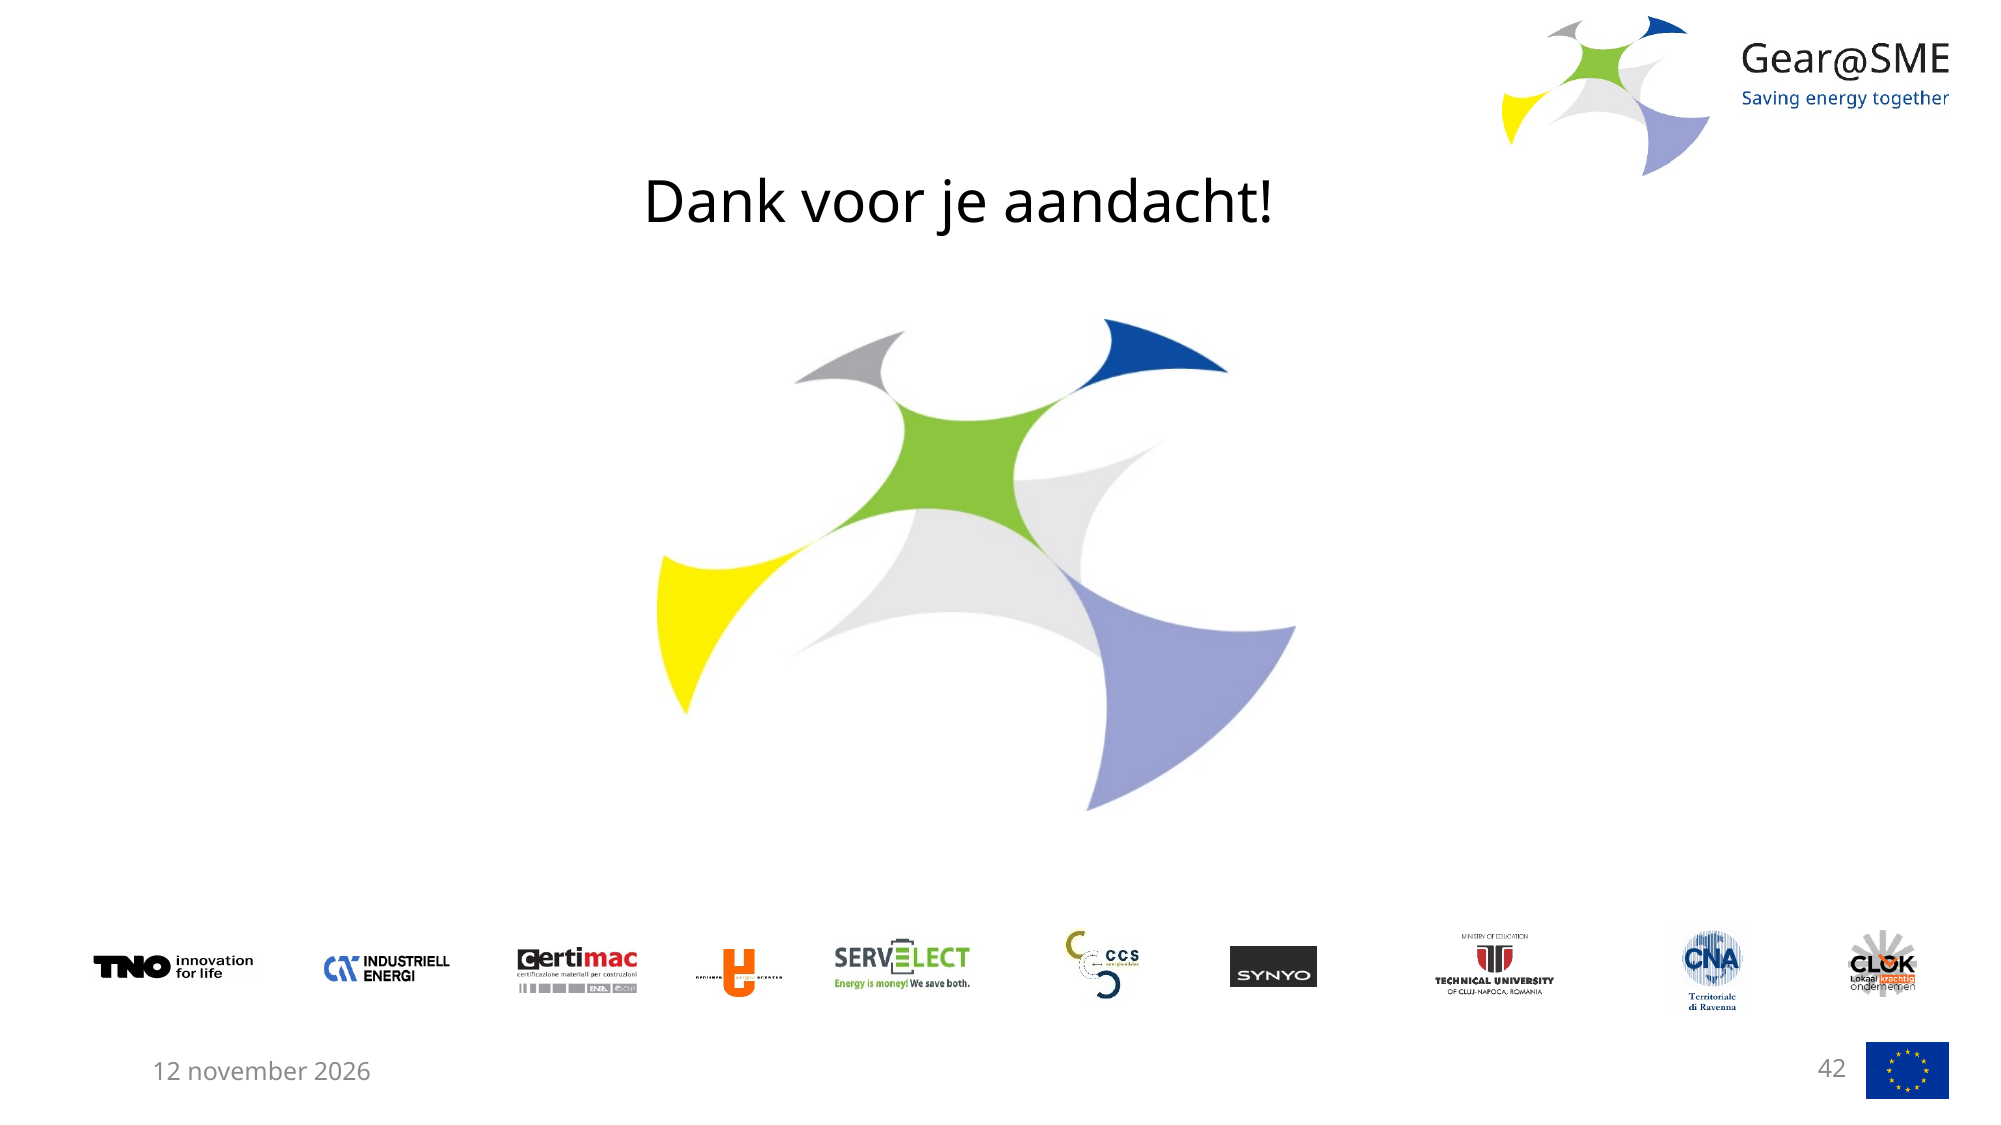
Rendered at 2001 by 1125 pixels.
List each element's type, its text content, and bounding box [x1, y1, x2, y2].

text_box Dank voor je aandacht! [471, 156, 1447, 242]
picture [1430, 934, 1560, 995]
picture [311, 938, 463, 997]
picture [1866, 1042, 1949, 1099]
picture [822, 930, 982, 990]
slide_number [137, 1042, 588, 1103]
picture [1065, 928, 1140, 1001]
picture [517, 947, 637, 993]
picture [90, 952, 257, 981]
slide_number 42 [1411, 1039, 1862, 1100]
picture [1848, 930, 1917, 997]
picture [657, 319, 1296, 811]
picture [696, 949, 782, 998]
picture [1230, 946, 1317, 987]
picture [1670, 925, 1747, 1016]
picture [1502, 16, 1949, 176]
